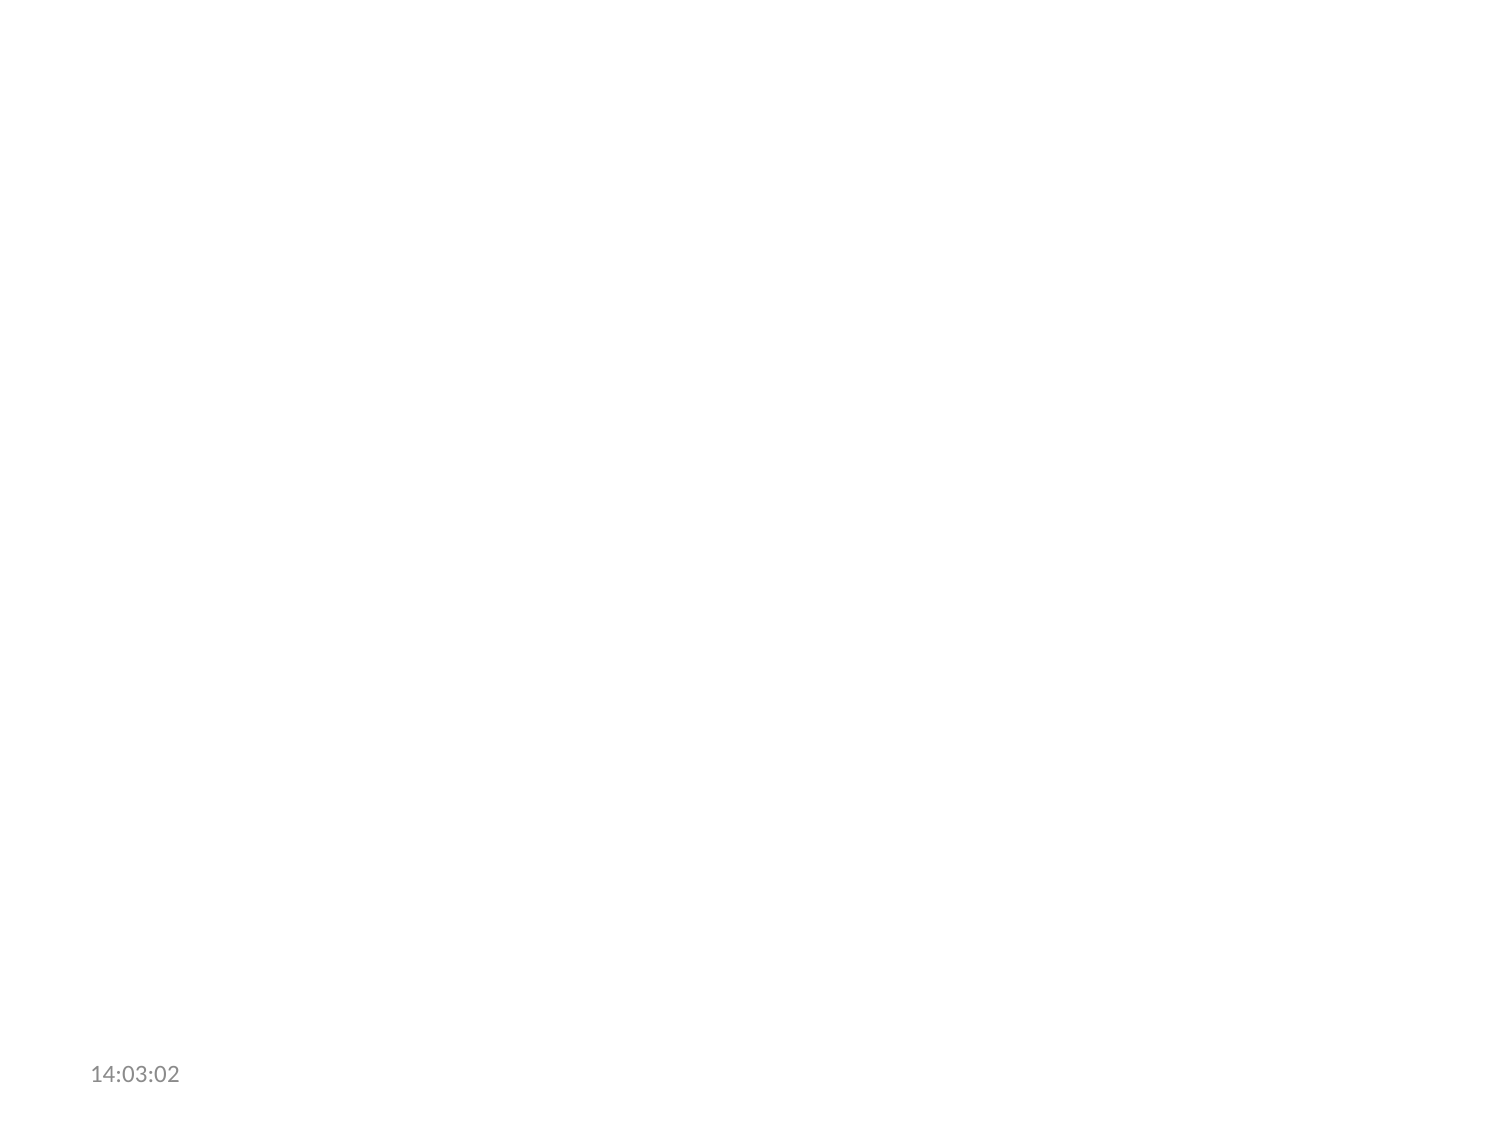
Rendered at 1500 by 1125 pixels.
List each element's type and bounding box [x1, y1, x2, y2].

slide_number [75, 1042, 425, 1103]
